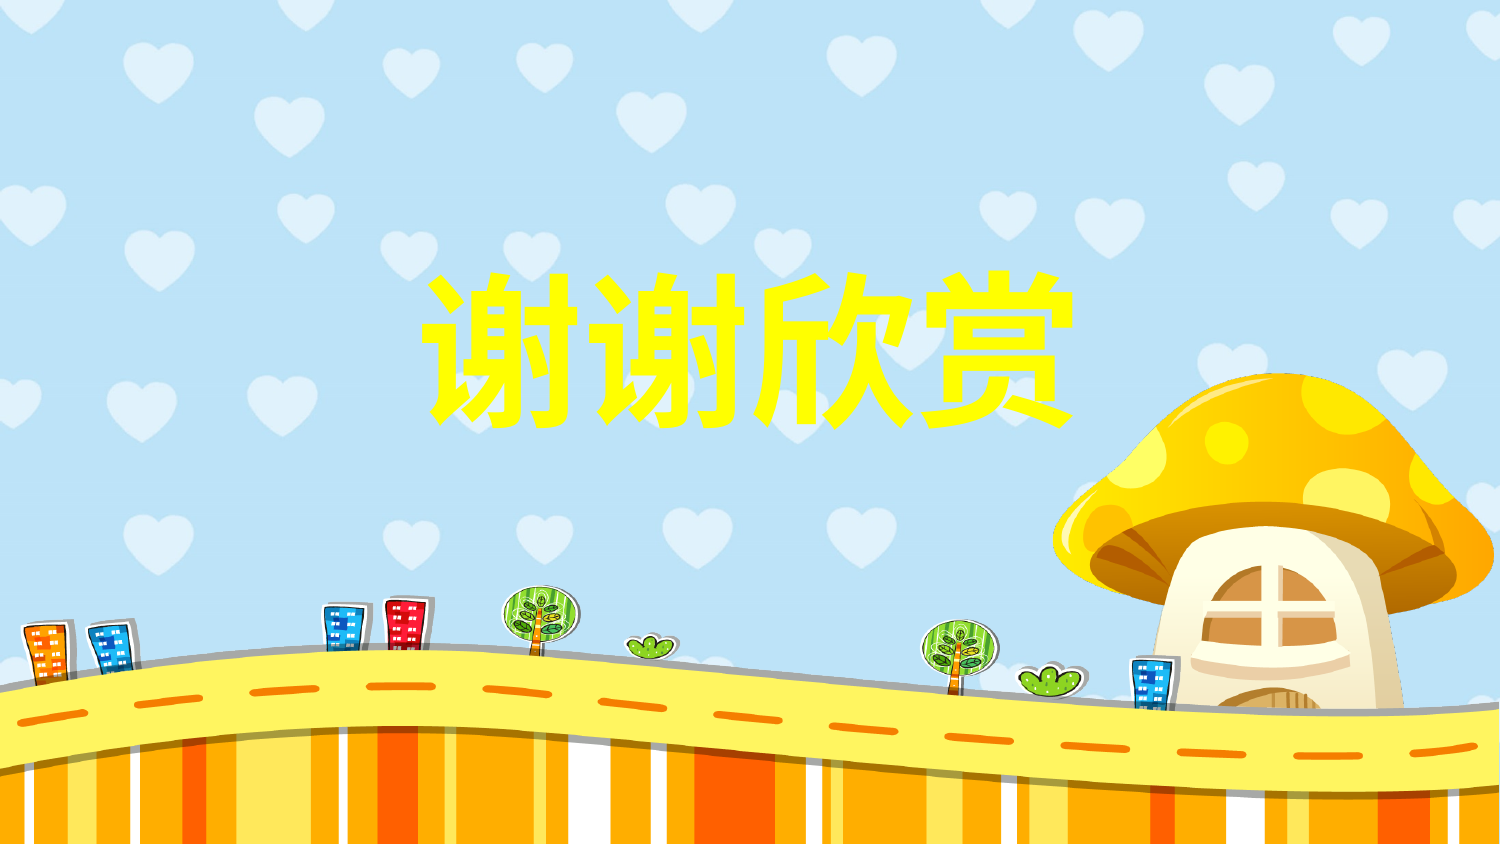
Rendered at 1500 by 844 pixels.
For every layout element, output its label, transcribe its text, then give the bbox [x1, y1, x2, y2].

picture [0, 0, 1500, 844]
text_box 谢谢欣赏 [367, 240, 1133, 455]
